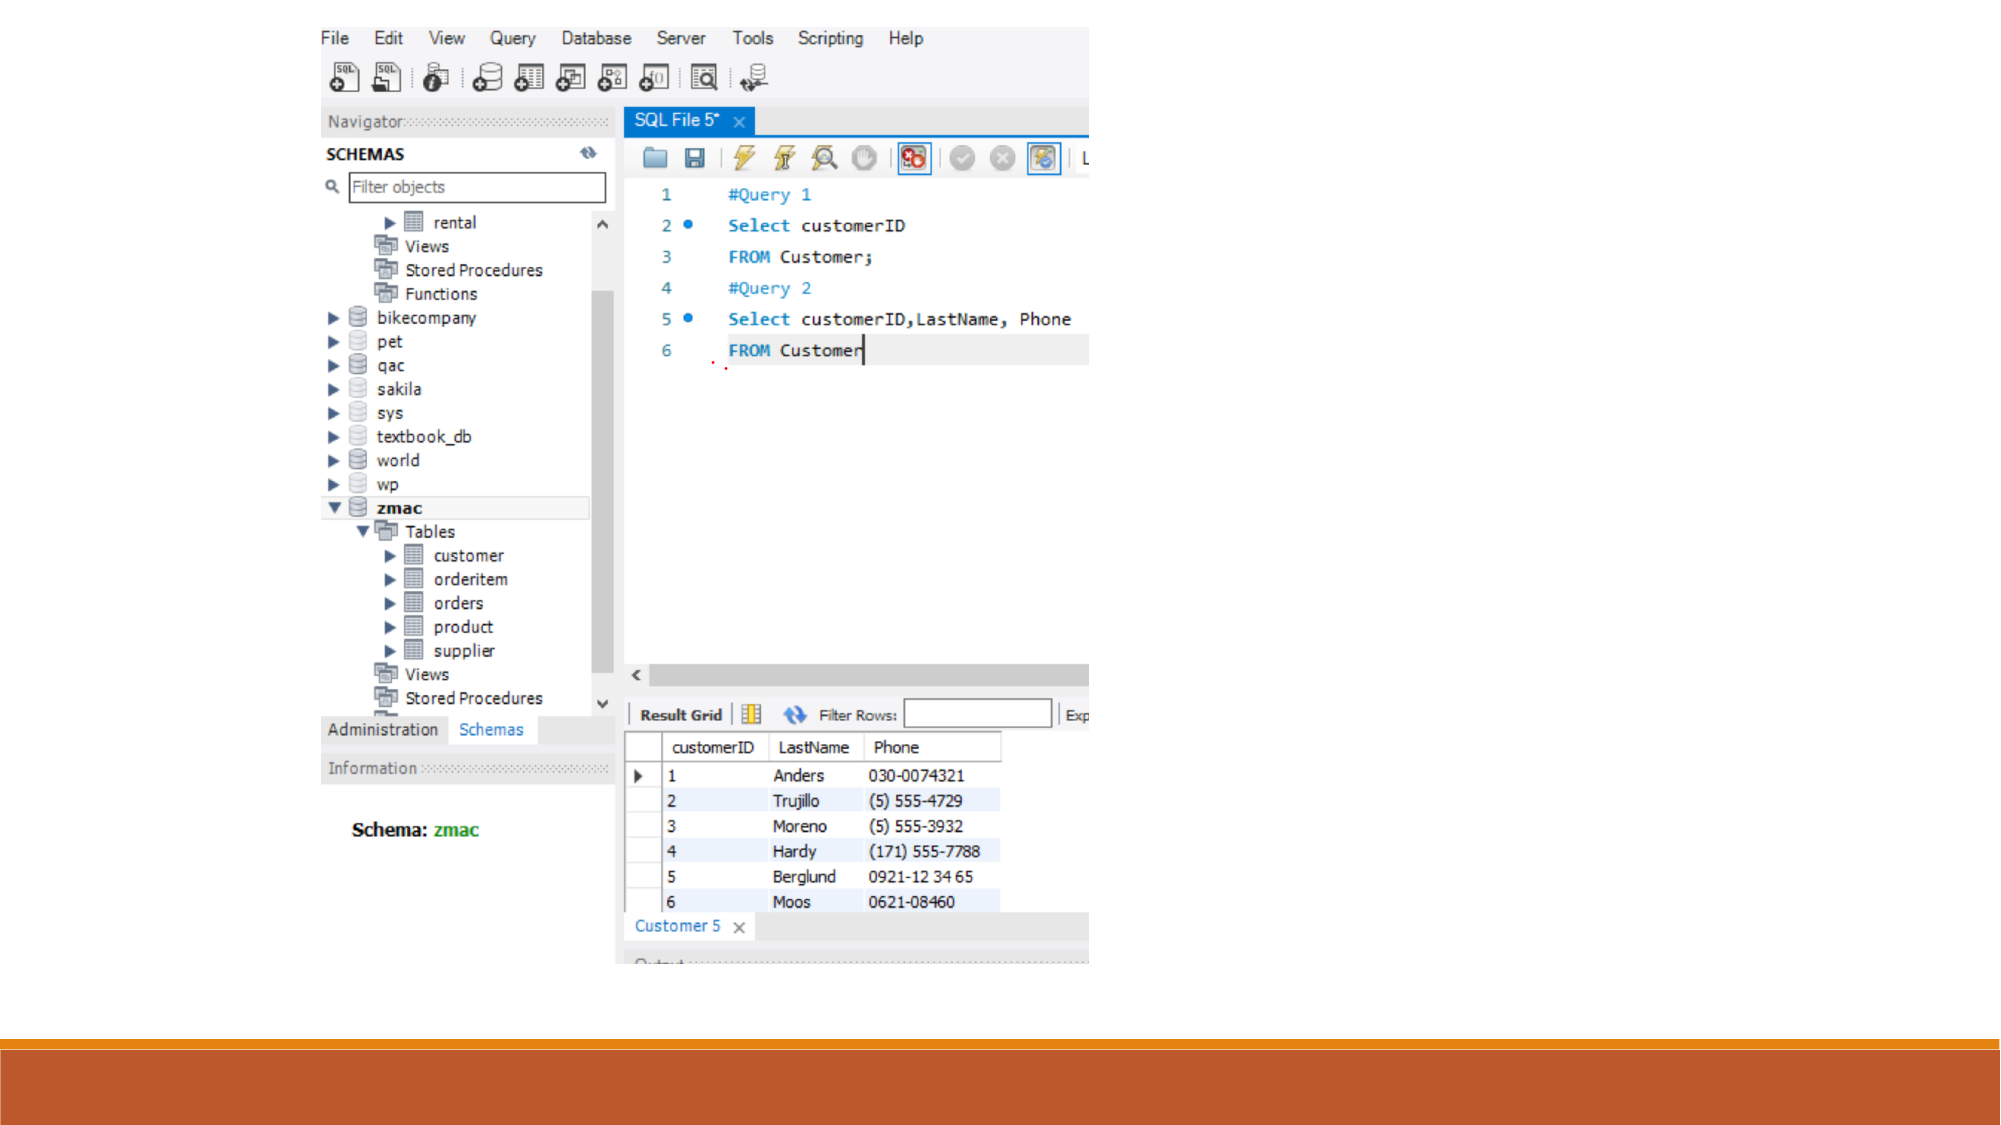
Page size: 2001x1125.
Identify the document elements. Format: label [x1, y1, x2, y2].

picture [320, 26, 1089, 964]
